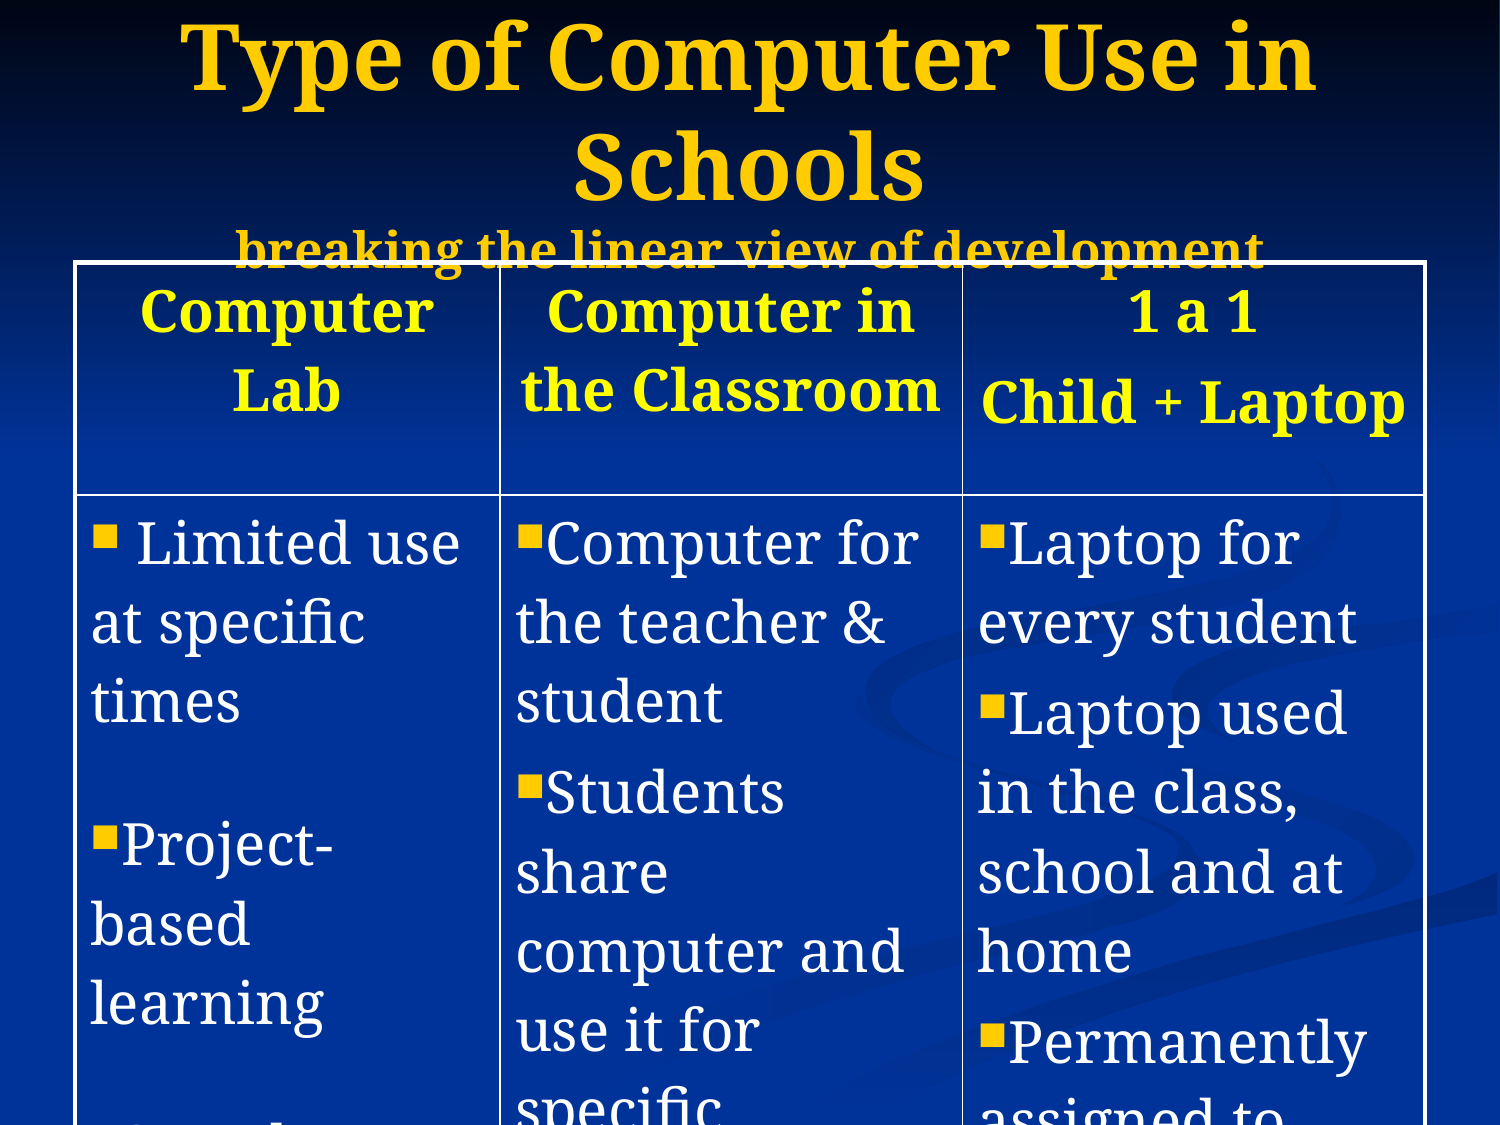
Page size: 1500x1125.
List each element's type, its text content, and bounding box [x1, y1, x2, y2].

table_cell Laptop for every student Laptop used in the class, school and at home Permanently assigned to student/free use [963, 496, 1423, 1125]
table_cell Computer for the teacher & student Students share computer and use it for specific activities only Few computers for many students [501, 496, 962, 1125]
table_header Computer Lab [77, 265, 499, 494]
title Type of Computer Use in Schools breaking the linear view of development [74, 44, 1426, 233]
table_cell Limited use at specific times Project- based learning 2 students share the computer [77, 496, 499, 1125]
table_header 1 a 1 Child + Laptop [963, 265, 1423, 494]
table_header Computer in the Classroom [501, 265, 962, 494]
